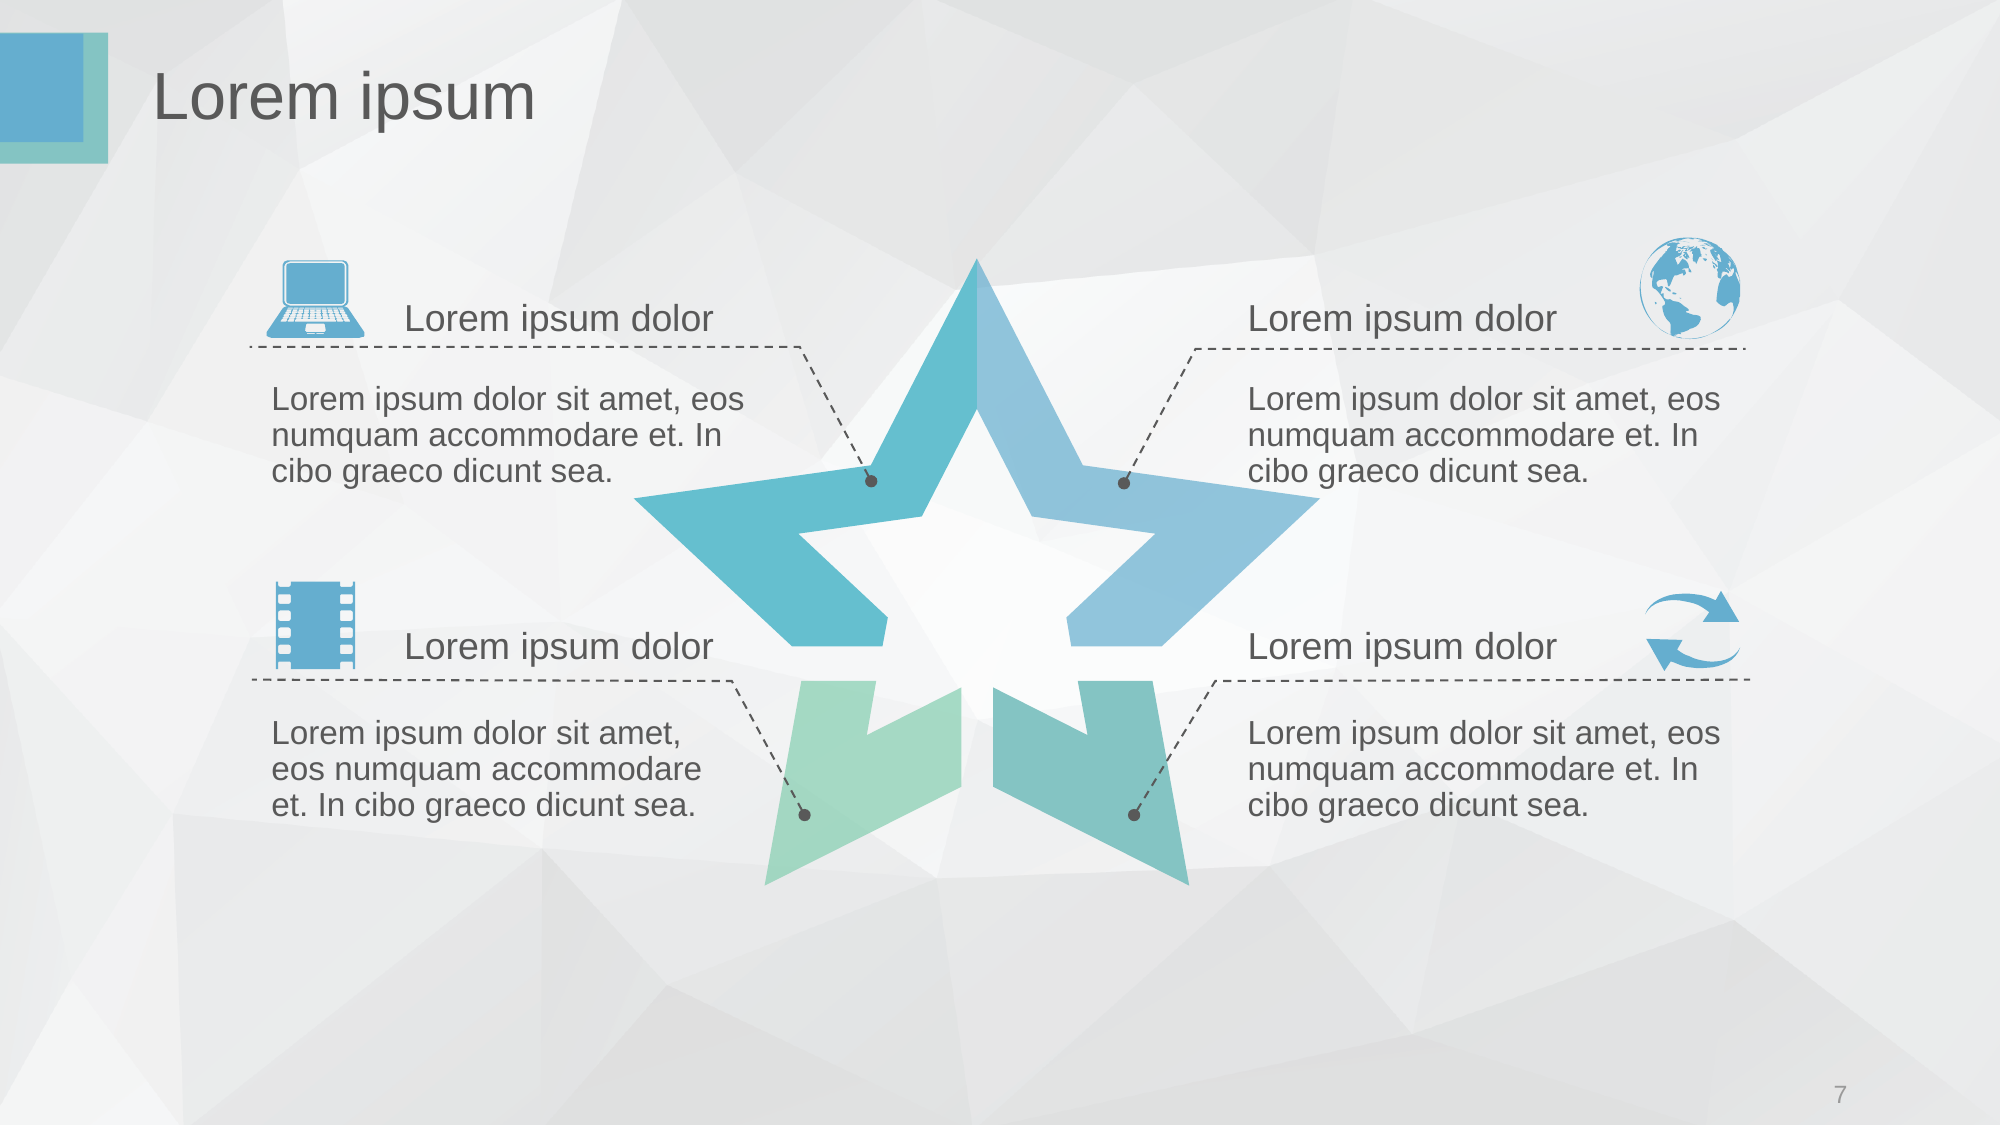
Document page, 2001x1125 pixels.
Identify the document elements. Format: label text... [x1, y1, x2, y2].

list Lorem ipsum dolor sit amet, eos numquam accommodare et. In cibo graeco dicunt sea. [256, 374, 772, 525]
list Lorem ipsum dolor [389, 586, 731, 676]
slide_number 7 [1412, 1063, 1863, 1124]
picture [0, 0, 2000, 1125]
list Lorem ipsum dolor [1232, 258, 1615, 347]
list Lorem ipsum dolor sit amet, eos numquam accommodare et. In cibo graeco dicunt sea. [256, 708, 738, 859]
title Lorem ipsum [137, 59, 1863, 136]
list Lorem ipsum dolor sit amet, eos numquam accommodare et. In cibo graeco dicunt sea. [1232, 708, 1748, 859]
list Lorem ipsum dolor [1232, 586, 1615, 676]
list Lorem ipsum dolor sit amet, eos numquam accommodare et. In cibo graeco dicunt sea. [1232, 374, 1748, 525]
list Lorem ipsum dolor [389, 258, 772, 347]
